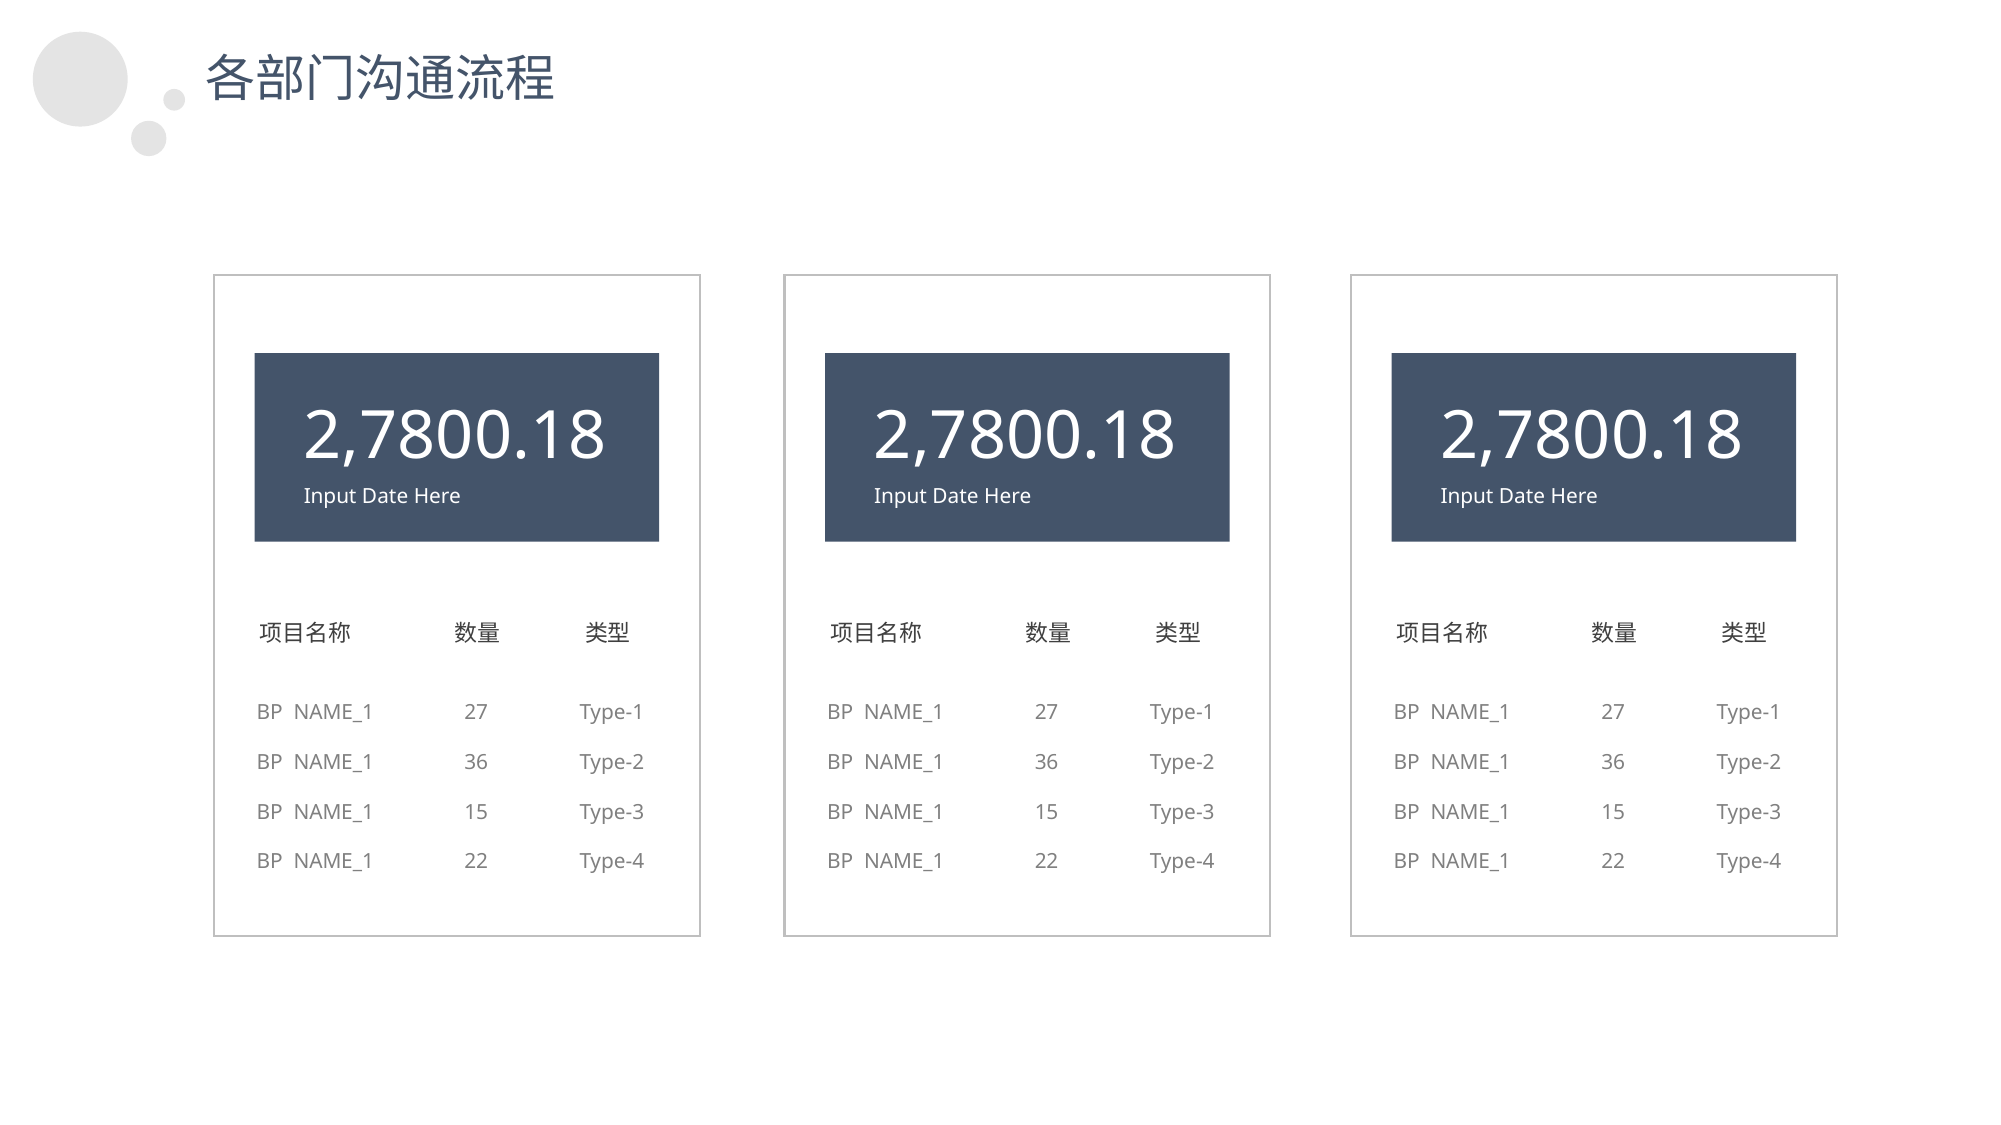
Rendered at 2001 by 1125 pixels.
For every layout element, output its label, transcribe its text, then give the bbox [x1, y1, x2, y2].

text_box 27 36 15 22 [1586, 665, 1640, 881]
text_box 项目名称 [815, 610, 938, 654]
text_box [783, 274, 1271, 937]
text_box 数量 [439, 610, 516, 654]
text_box 类型 [1707, 610, 1783, 654]
text_box Input Date Here [288, 475, 506, 515]
text_box BP NAME_1 BP NAME_1 BP NAME_1 BP NAME_1 [812, 665, 960, 881]
text_box [213, 274, 701, 937]
text_box 项目名称 [1381, 610, 1504, 654]
text_box 类型 [570, 610, 646, 654]
text_box 27 36 15 22 [1020, 665, 1074, 881]
text_box 数量 [1576, 610, 1653, 654]
text_box Input Date Here [859, 475, 1077, 515]
text_box 项目名称 [245, 610, 367, 654]
text_box 2,7800.18 [288, 384, 622, 479]
text_box 27 36 15 22 [449, 665, 503, 881]
text_box 2,7800.18 [858, 384, 1193, 479]
text_box BP NAME_1 BP NAME_1 BP NAME_1 BP NAME_1 [1378, 665, 1526, 881]
text_box Type-1 Type-2 Type-3 Type-4 [1135, 665, 1230, 881]
text_box 数量 [1010, 610, 1087, 654]
text_box 各部门沟通流程 [190, 38, 571, 114]
text_box Input Date Here [1425, 475, 1643, 515]
text_box Type-1 Type-2 Type-3 Type-4 [564, 665, 660, 881]
text_box BP NAME_1 BP NAME_1 BP NAME_1 BP NAME_1 [241, 665, 389, 881]
text_box 2,7800.18 [1425, 384, 1759, 479]
text_box Type-1 Type-2 Type-3 Type-4 [1701, 665, 1797, 881]
text_box [1350, 274, 1838, 937]
text_box 类型 [1140, 610, 1217, 654]
